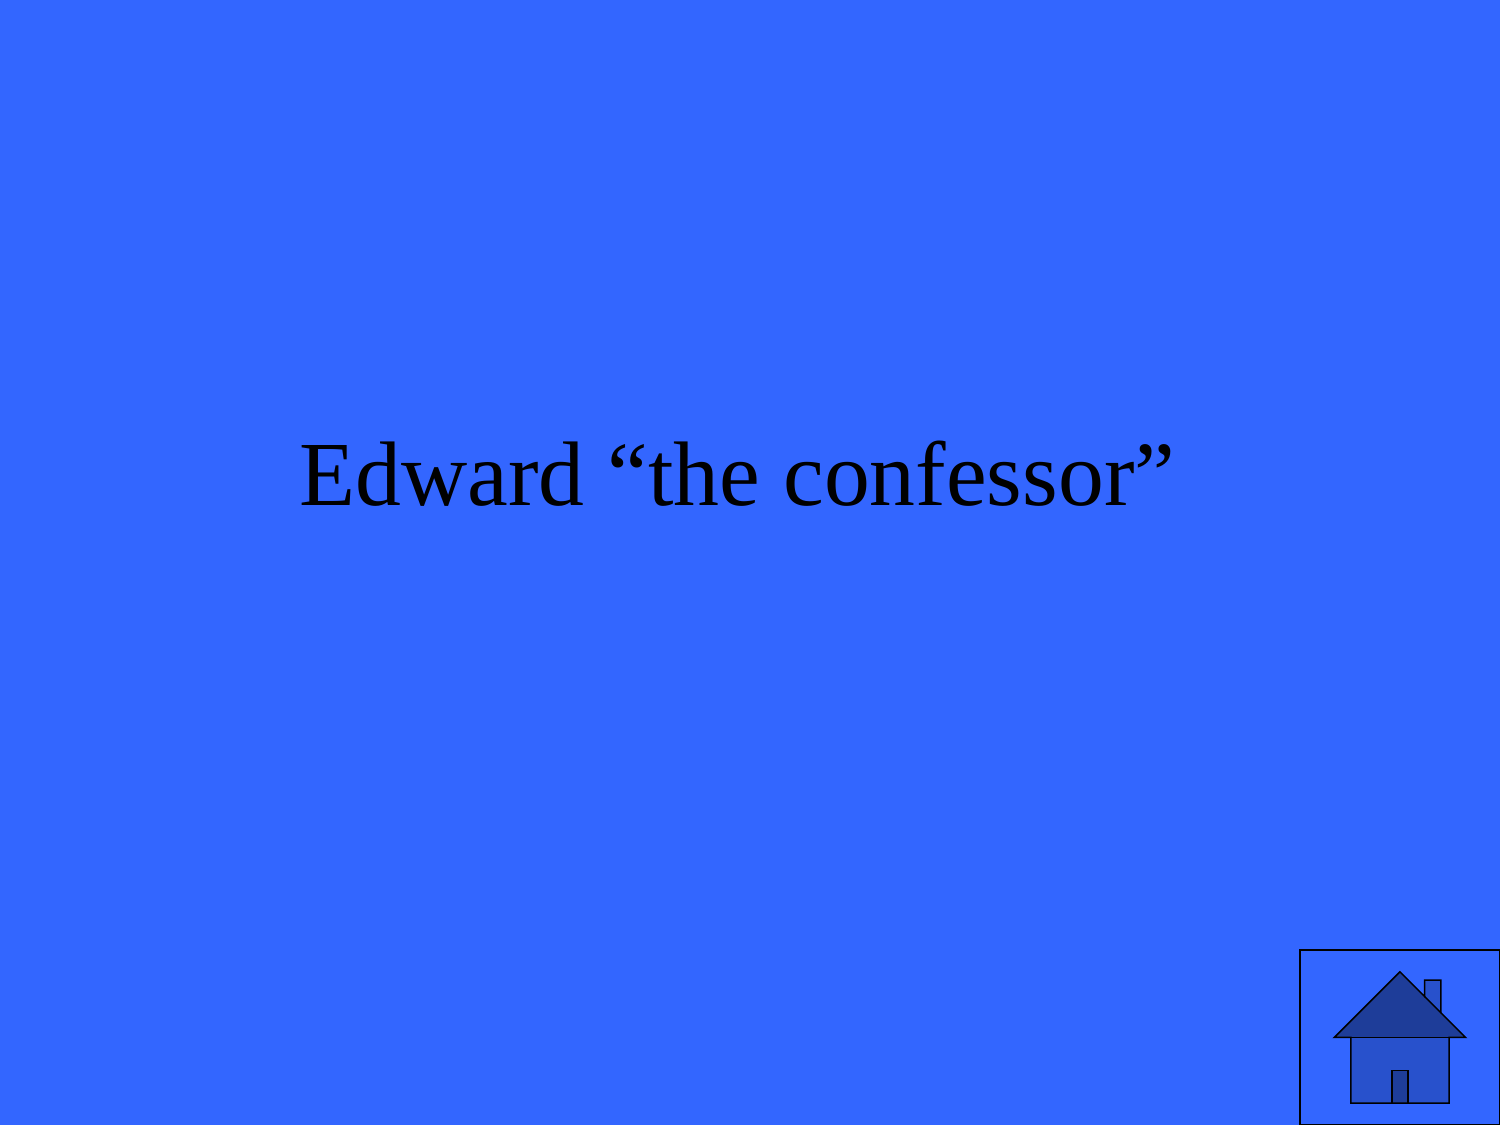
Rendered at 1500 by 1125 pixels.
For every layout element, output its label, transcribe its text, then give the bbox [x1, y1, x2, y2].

text_box [1299, 950, 1500, 1125]
title Edward “the confessor” [112, 374, 1388, 563]
